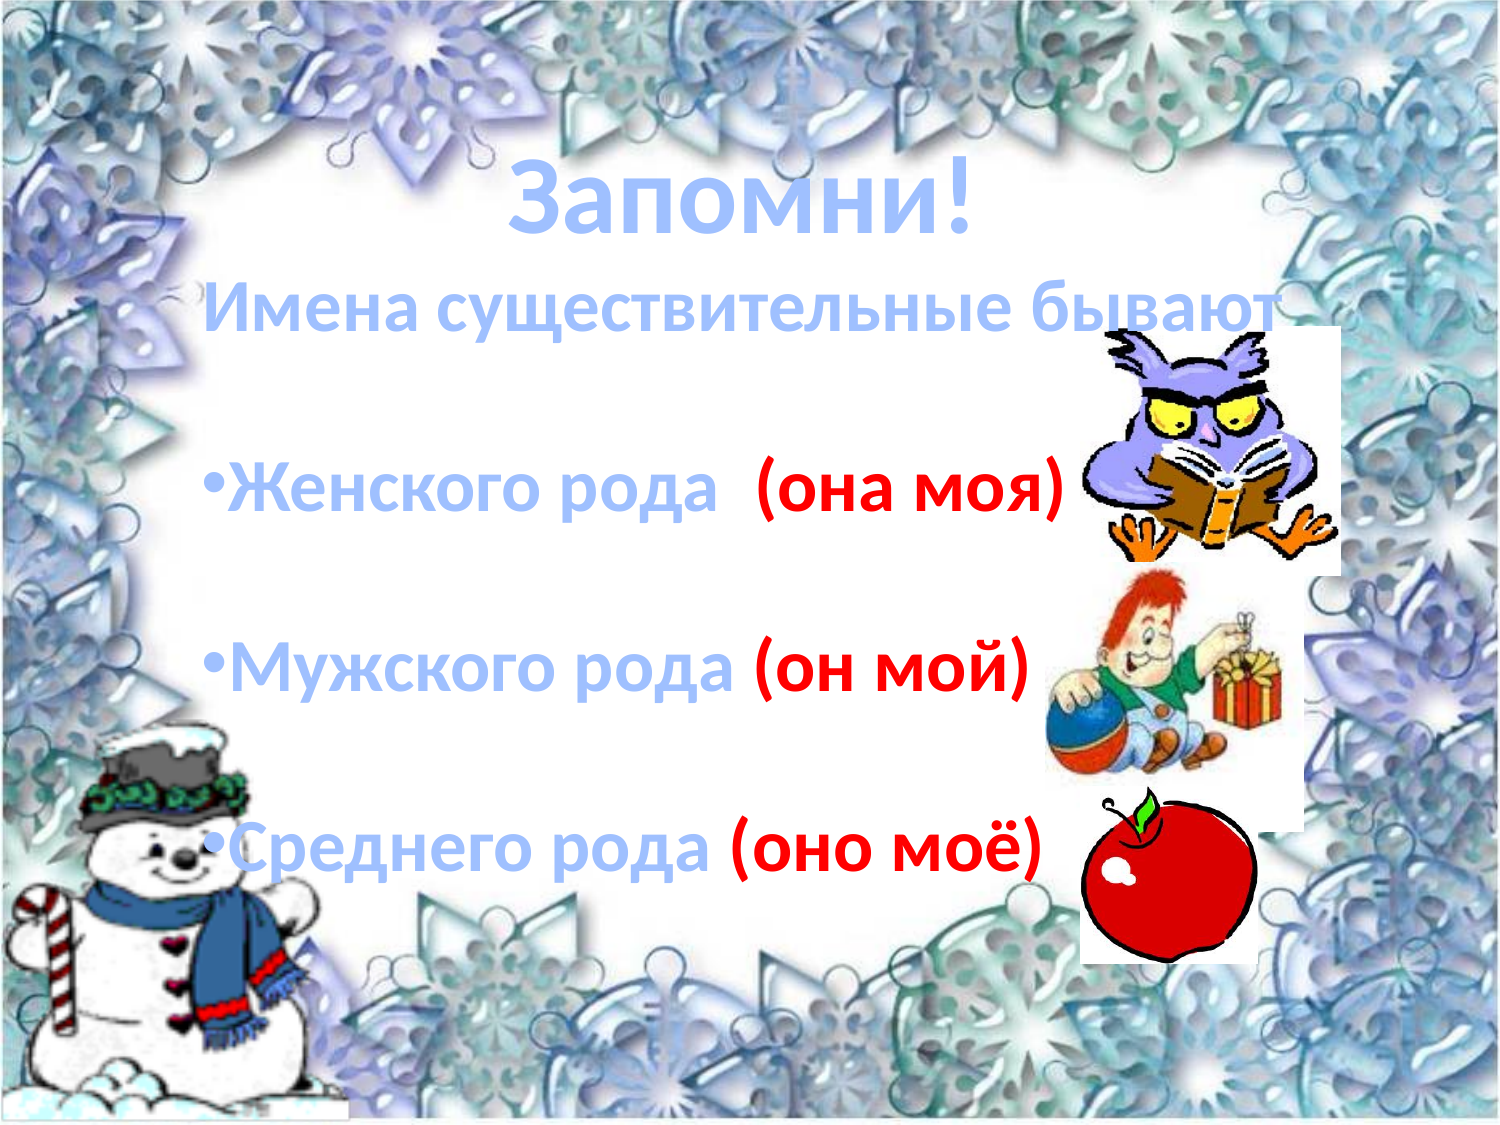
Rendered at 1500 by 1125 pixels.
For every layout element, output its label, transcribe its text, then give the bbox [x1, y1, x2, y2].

picture [0, 0, 1500, 1125]
text_box Запомни! Имена существительные бывают Женского рода (она моя) Мужского рода (он мой) Среднего рода (оно моё) [186, 113, 1300, 894]
